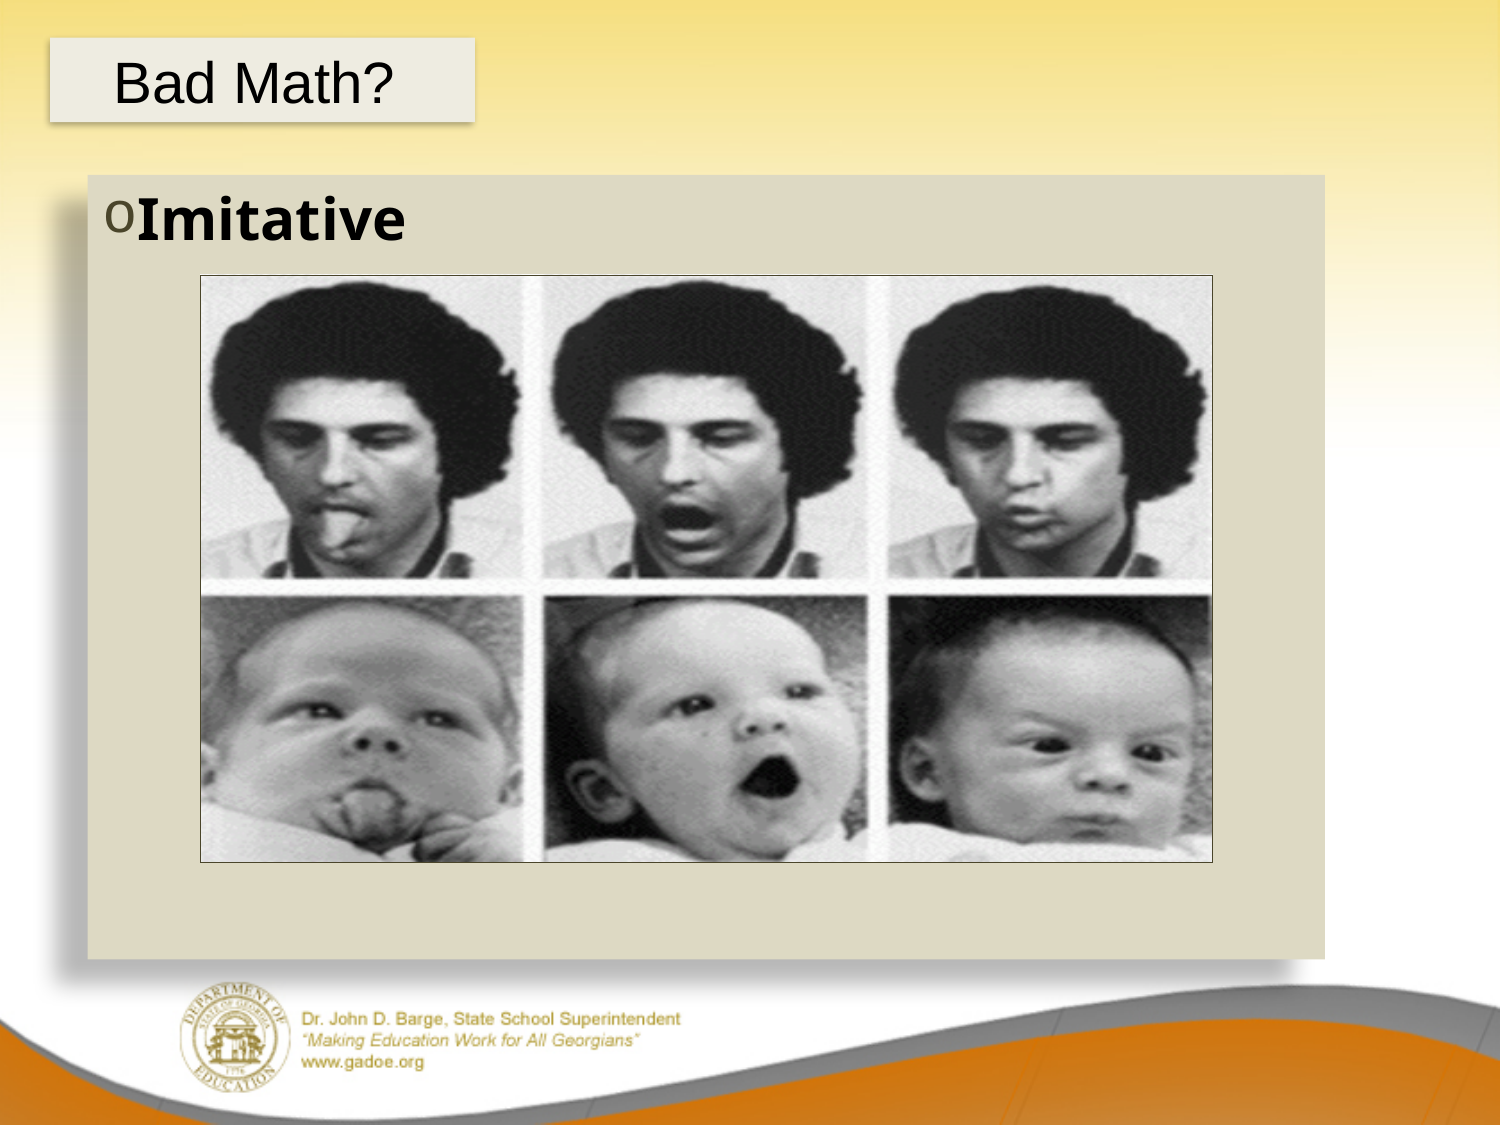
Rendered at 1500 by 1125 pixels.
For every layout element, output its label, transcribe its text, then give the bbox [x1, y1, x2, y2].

text_box Bad Math? [50, 37, 475, 123]
text_box Imitative [87, 174, 1325, 960]
picture [0, 0, 1500, 1125]
